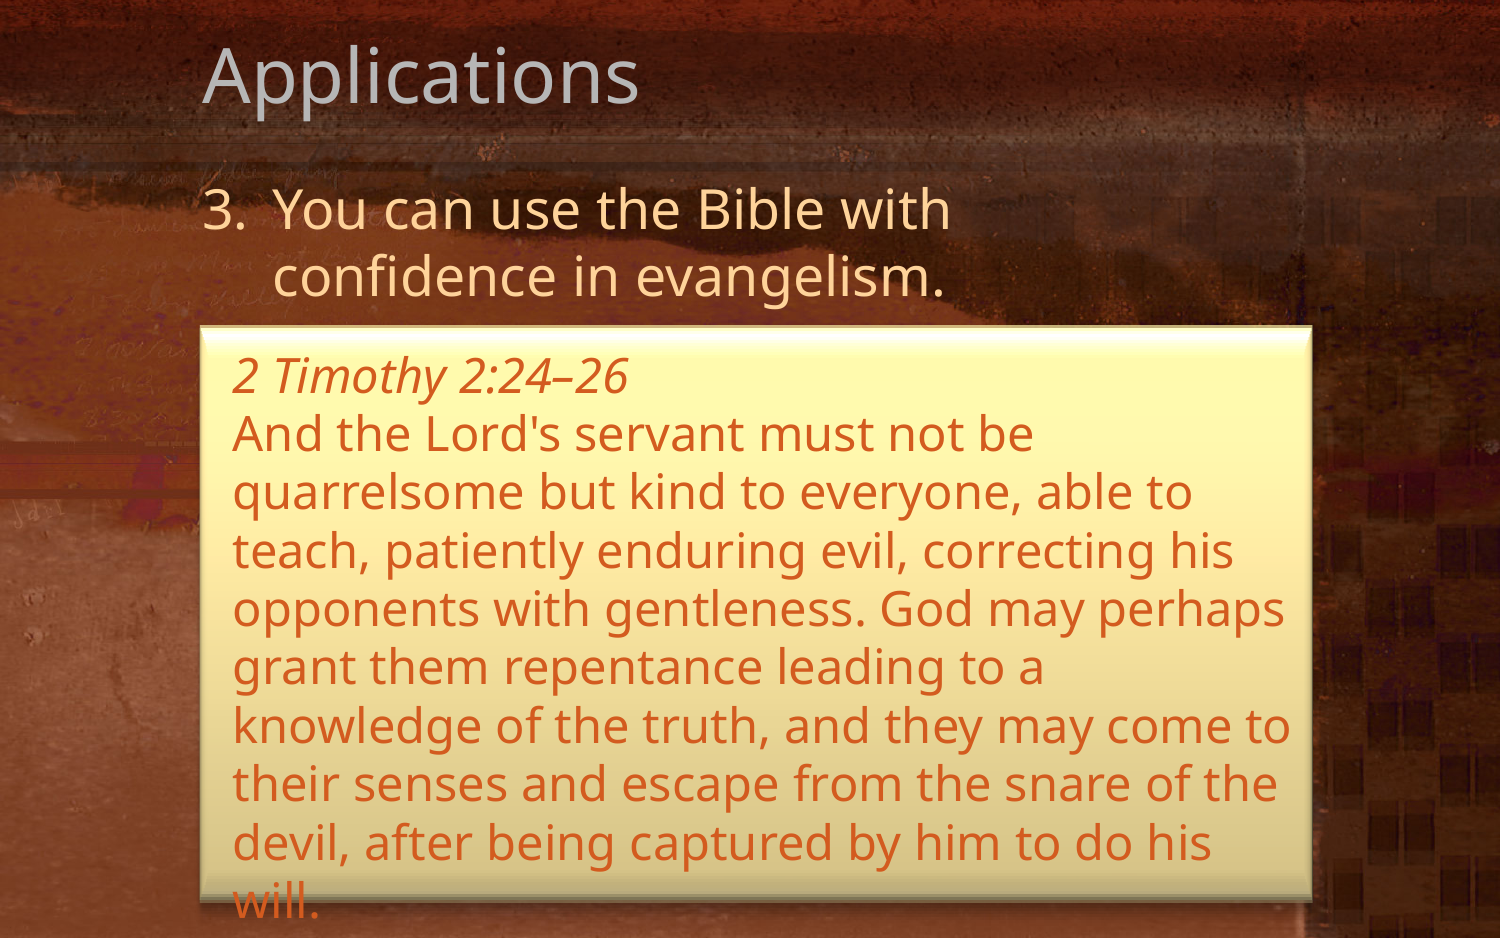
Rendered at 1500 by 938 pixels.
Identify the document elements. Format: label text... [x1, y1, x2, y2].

picture [0, 0, 1500, 938]
text_box Applications [187, 0, 1334, 146]
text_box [176, 291, 1335, 938]
text_box You can use the Bible with confidence in evangelism. [187, 166, 1188, 290]
